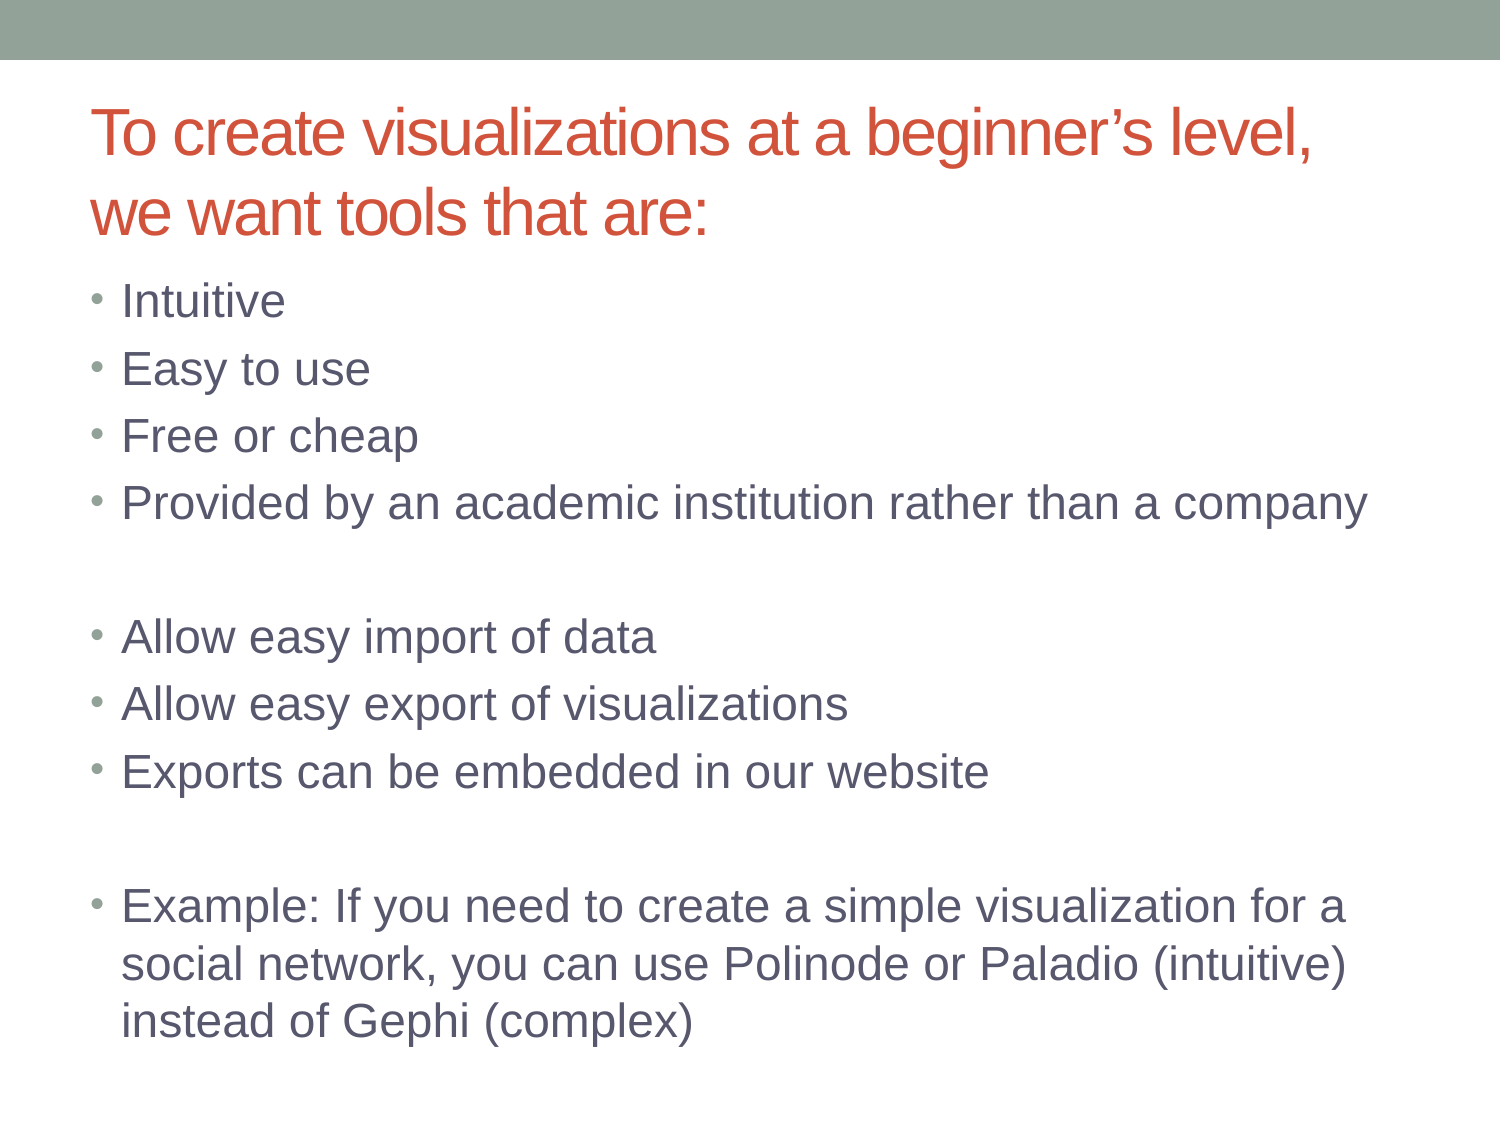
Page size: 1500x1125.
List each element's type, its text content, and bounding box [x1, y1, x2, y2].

title To create visualizations at a beginner’s level, we want tools that are: [75, 87, 1425, 250]
list Intuitive Easy to use Free or cheap Provided by an academic institution rather than a company Allow easy import of data Allow easy export of visualizations Exports can be embedded in our website Example: If you need to create a simple visualization for a social network, you can use Polinode or Paladio (intuitive) instead of Gephi (complex) [75, 262, 1425, 1063]
